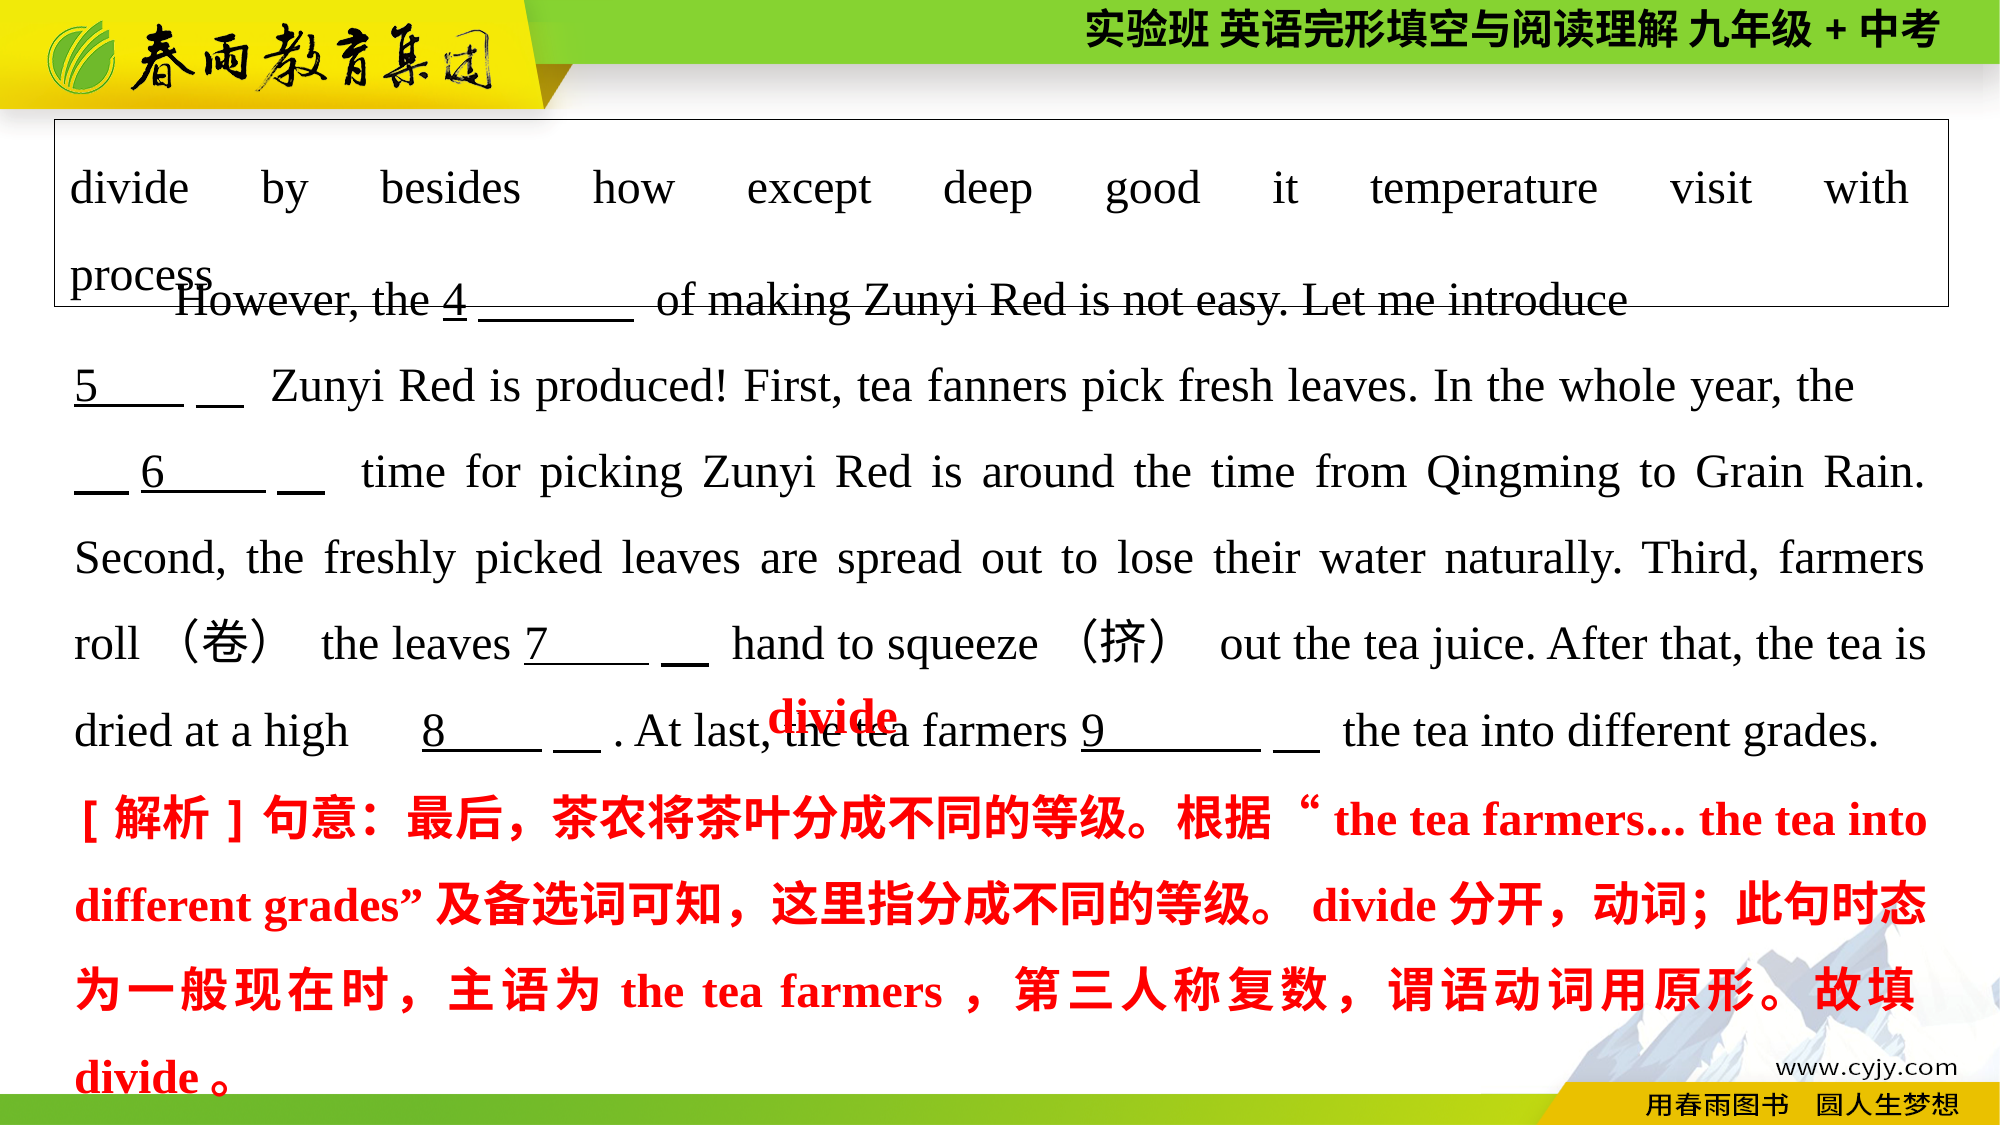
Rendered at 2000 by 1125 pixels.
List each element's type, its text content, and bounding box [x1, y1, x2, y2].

text_box [解析]句意：最后，茶农将茶叶分成不同的等级。根据“the tea farmers... the tea into different grades”及备选词可知，这里指分成不同的等级。divide分开，动词；此句时态为一般现在时，主语为the tea farmers，第三人称复数，谓语动词用原形。故填divide。 [59, 769, 1944, 1112]
picture [0, 0, 2000, 1125]
list However, the 4 of making Zunyi Red is not easy. Let me introduce 5 Zunyi Red is produced! First, tea fanners pick fresh leaves. In the whole year, the 6 time for picking Zunyi Red is around the time from Qingming to Grain Rain. Second, the freshly picked leaves are spread out to lose their water naturally. Third, farmers roll（卷） the leaves 7 hand to squeeze（挤） out the tea juice. After that, the tea is dried at a high 8 . At last, the tea farmers 9 the tea into different grades. [59, 307, 1944, 769]
text_box divide by besides how except deep good it temperature visit with process [54, 119, 1949, 307]
text_box divide [752, 675, 913, 751]
